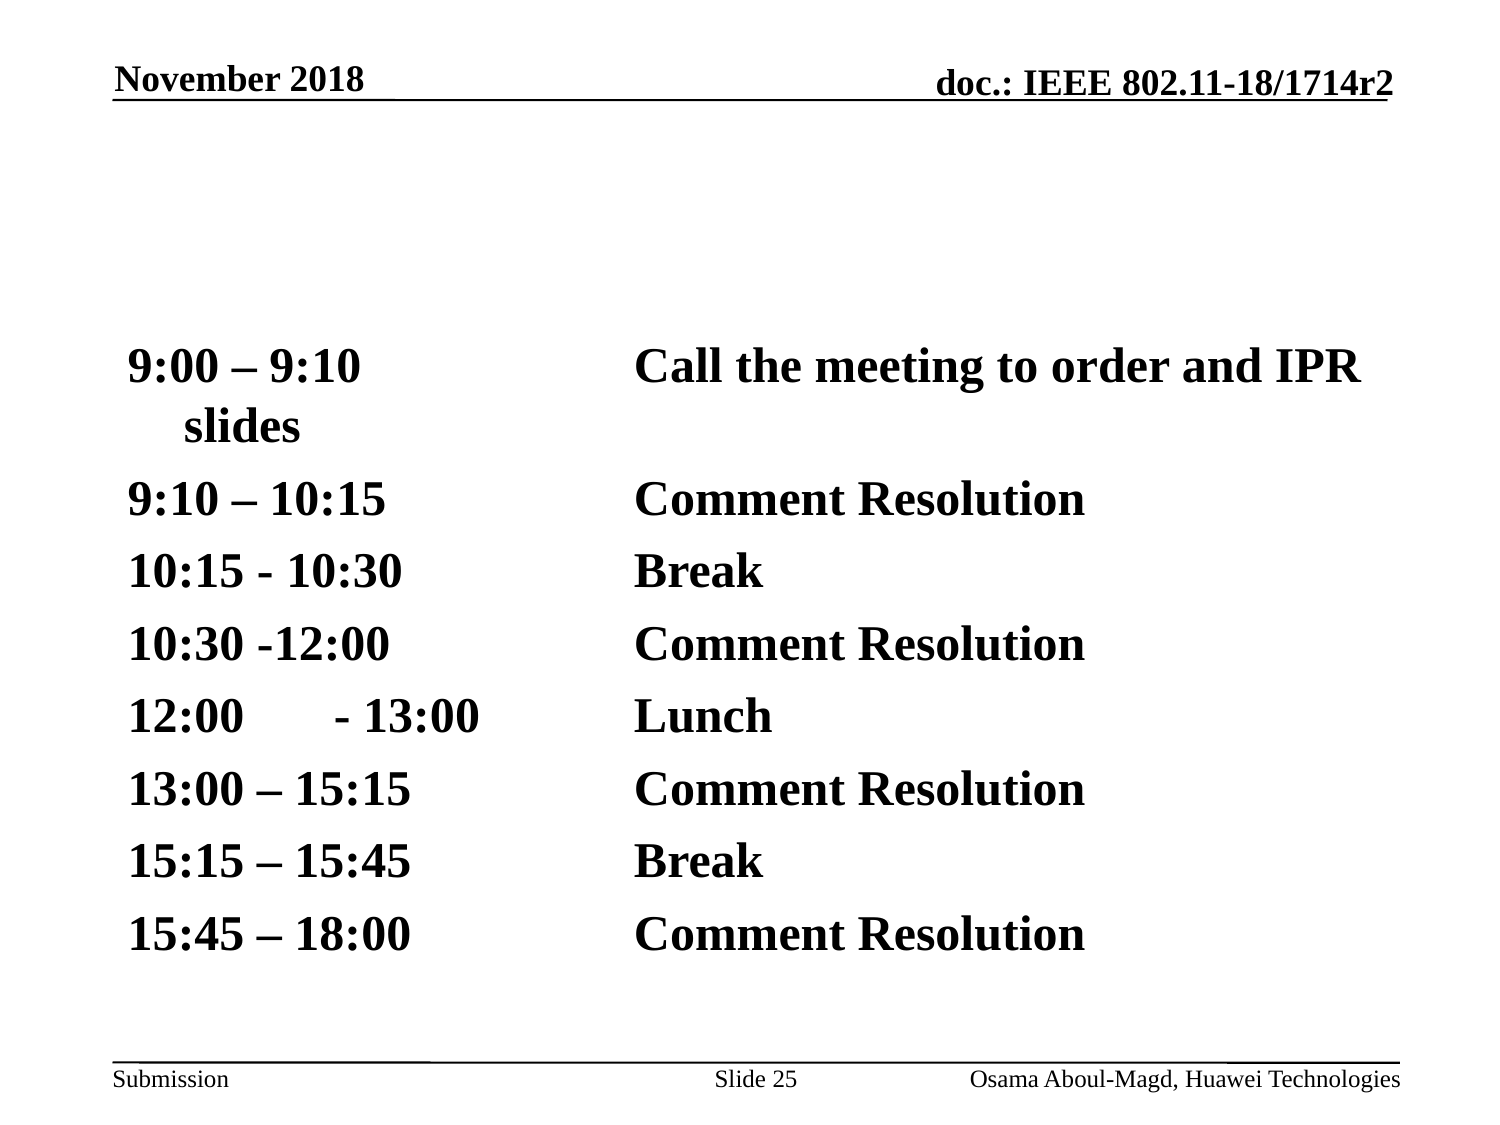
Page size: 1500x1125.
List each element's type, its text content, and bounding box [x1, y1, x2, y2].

footer Osama Aboul-Magd, Huawei Technologies [878, 1061, 1402, 1093]
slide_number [114, 54, 423, 100]
slide_number Slide 25 [712, 1061, 800, 1123]
list 9:00 – 9:10 Call the meeting to order and IPR slides 9:10 – 10:15 Comment Resolution 10:15 - 10:30 Break 10:30 -12:00 Comment Resolution 12:00 - 13:00 Lunch 13:00 – 15:15 Comment Resolution 15:15 – 15:45 Break 15:45 – 18:00 Comment Resolution [112, 324, 1388, 1000]
